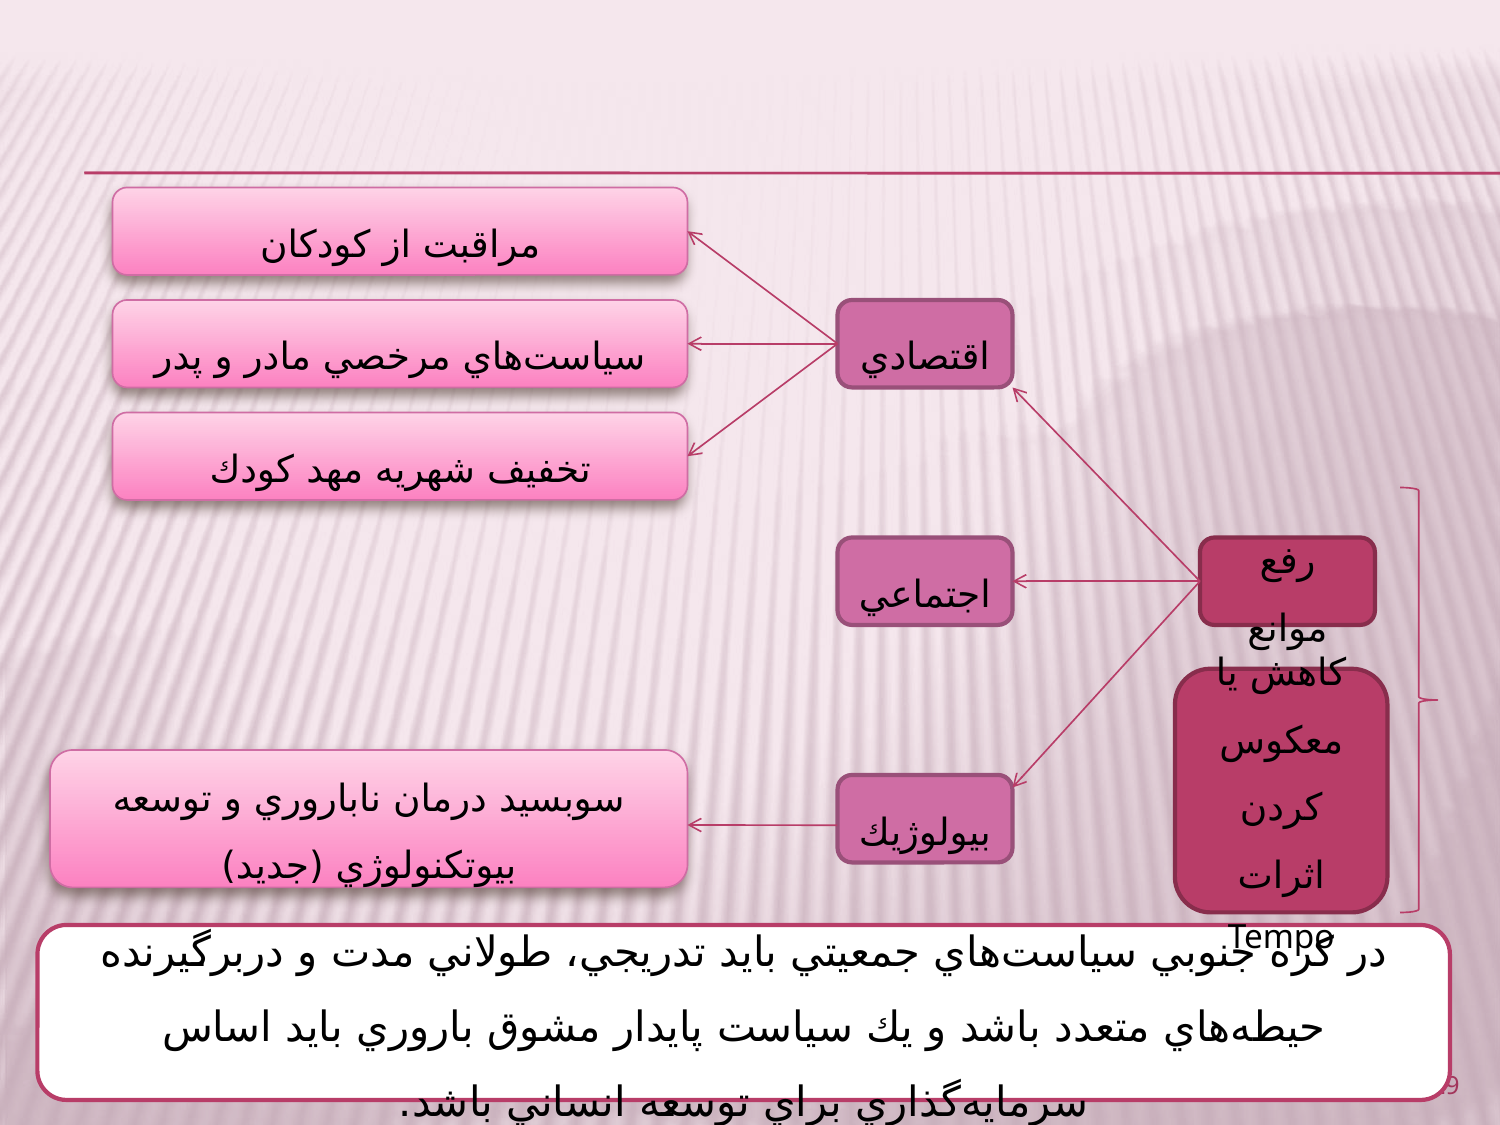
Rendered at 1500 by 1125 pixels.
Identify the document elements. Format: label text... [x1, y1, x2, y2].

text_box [687, 230, 838, 343]
text_box سياست‌هاي مرخصي مادر و پدر [111, 299, 677, 389]
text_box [687, 343, 838, 457]
text_box سوبسيد درمان ناباروري و توسعه بيوتكنولوژي (جديد) [49, 749, 689, 889]
text_box در كره جنوبي سياست‌هاي جمعيتي بايد تدريجي، طولاني مدت و دربرگيرنده حيطه‌هاي متعدد باشد و يك سياست پايدار مشوق باروري بايد اساس سرمايه‌گذاري براي توسعه انساني باشد. [35, 922, 1453, 1103]
text_box اجتماعي [835, 535, 1003, 628]
text_box اقتصادي [847, 297, 1015, 390]
text_box [1399, 486, 1439, 914]
slide_number 29 [1350, 1061, 1475, 1103]
text_box كاهش يا معكوس كردن اثرات Tempo [1172, 666, 1390, 915]
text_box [1012, 580, 1201, 788]
text_box بيولوژيك [835, 772, 1015, 865]
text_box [1012, 387, 1201, 580]
text_box تخفيف شهريه مهد كودك [111, 411, 689, 501]
text_box مراقبت از كودكان [111, 186, 689, 276]
text_box رفع موانع [1208, 535, 1378, 628]
